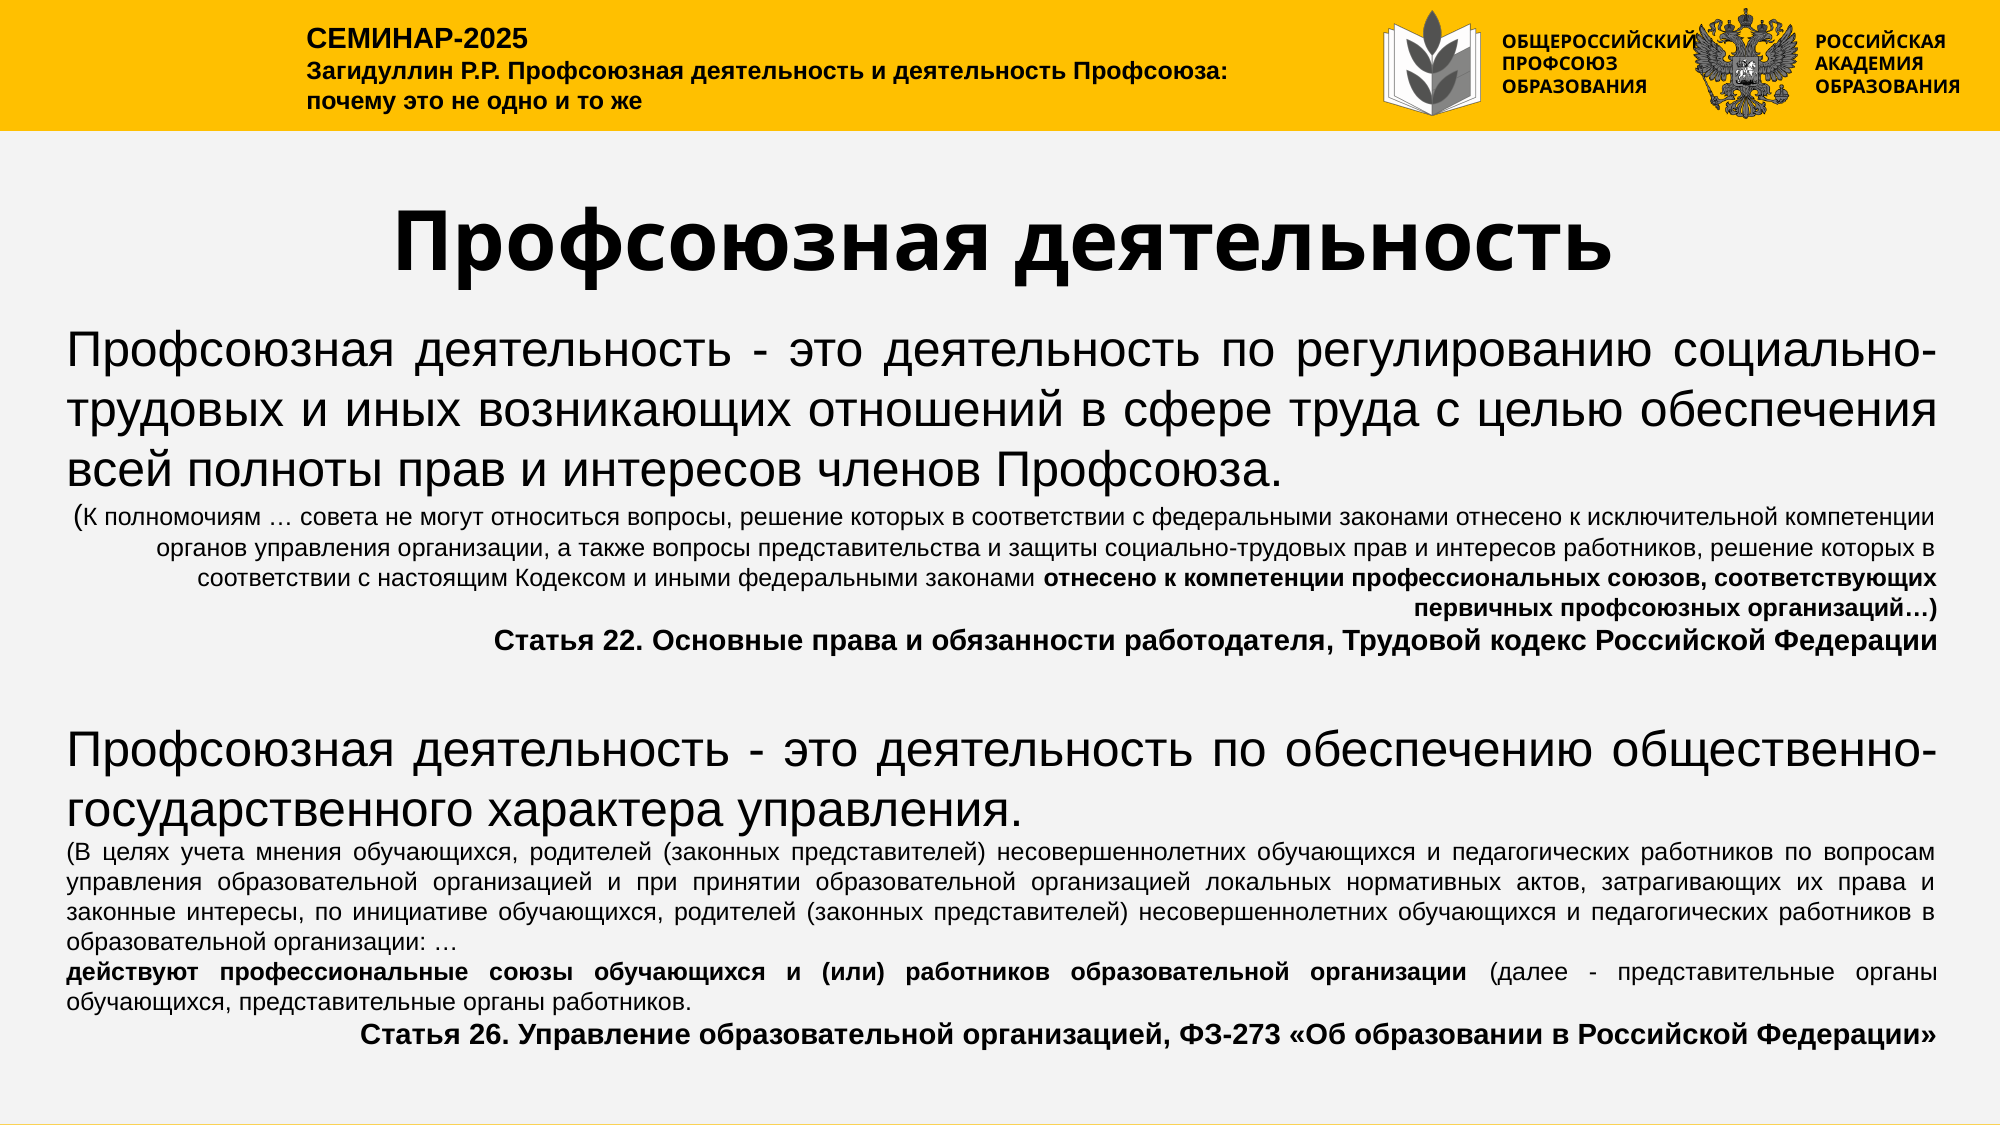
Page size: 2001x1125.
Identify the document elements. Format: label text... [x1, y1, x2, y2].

text_box Профсоюзная деятельность [2, 143, 2000, 345]
text_box Профсоюзная деятельность - это деятельность по регулированию социально-трудовых и иных возникающих отношений в сфере труда с целью обеспечения всей полноты прав и интересов членов Профсоюза. (К полномочиям … совета не могут относиться вопросы, решение которых в соответствии с федеральными законами отнесено к исключительной компетенции органов управления организации, а также вопросы представительства и защиты социально-трудовых прав и интересов работников, решение которых в соответствии с настоящим Кодексом и иными федеральными законами отнесено к компетенции профессиональных союзов, соответствующих первичных профсоюзных организаций…) Статья 22. Основные права и обязанности работодателя, Трудовой кодекс Российской Федерации Профсоюзная деятельность - это деятельность по обеспечению общественно-государственного характера управления. (В целях учета мнения обучающихся, родителей (законных представителей) несовершеннолетних обучающихся и педагогических работников по вопросам управления образовательной организацией и при принятии образовательной организацией локальных нормативных актов, затрагивающих их права и законные интересы, по инициативе обучающихся, родителей (законных представителей) несовершеннолетних обучающихся и педагогических работников в образовательной организации: … действуют профессиональные союзы обучающихся и (или) работников образовательной организации (далее - представительные органы обучающихся, представительные органы работников. Статья 26. Управление образовательной организацией, ФЗ-273 «Об образовании в Российской Федерации» [51, 308, 1954, 1058]
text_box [291, 8, 1990, 124]
